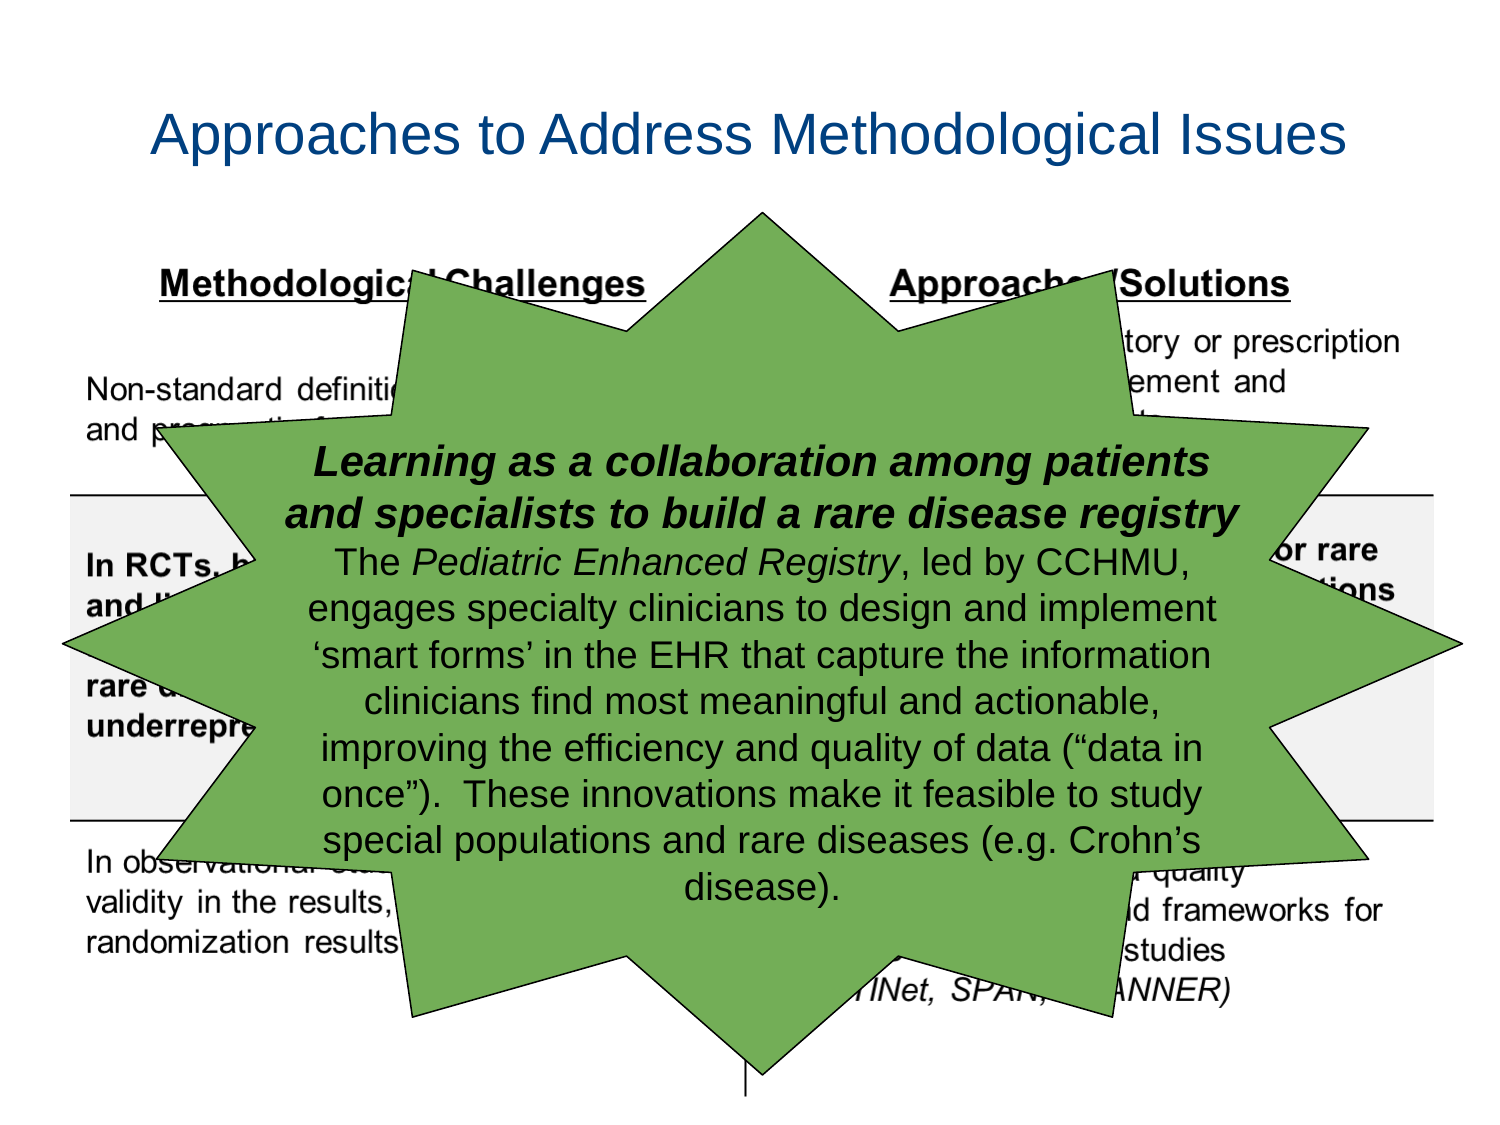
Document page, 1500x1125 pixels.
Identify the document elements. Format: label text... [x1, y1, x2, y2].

picture [65, 208, 1435, 1098]
title Approaches to Address Methodological Issues [112, 37, 1388, 207]
text_box [1439, 633, 1463, 654]
